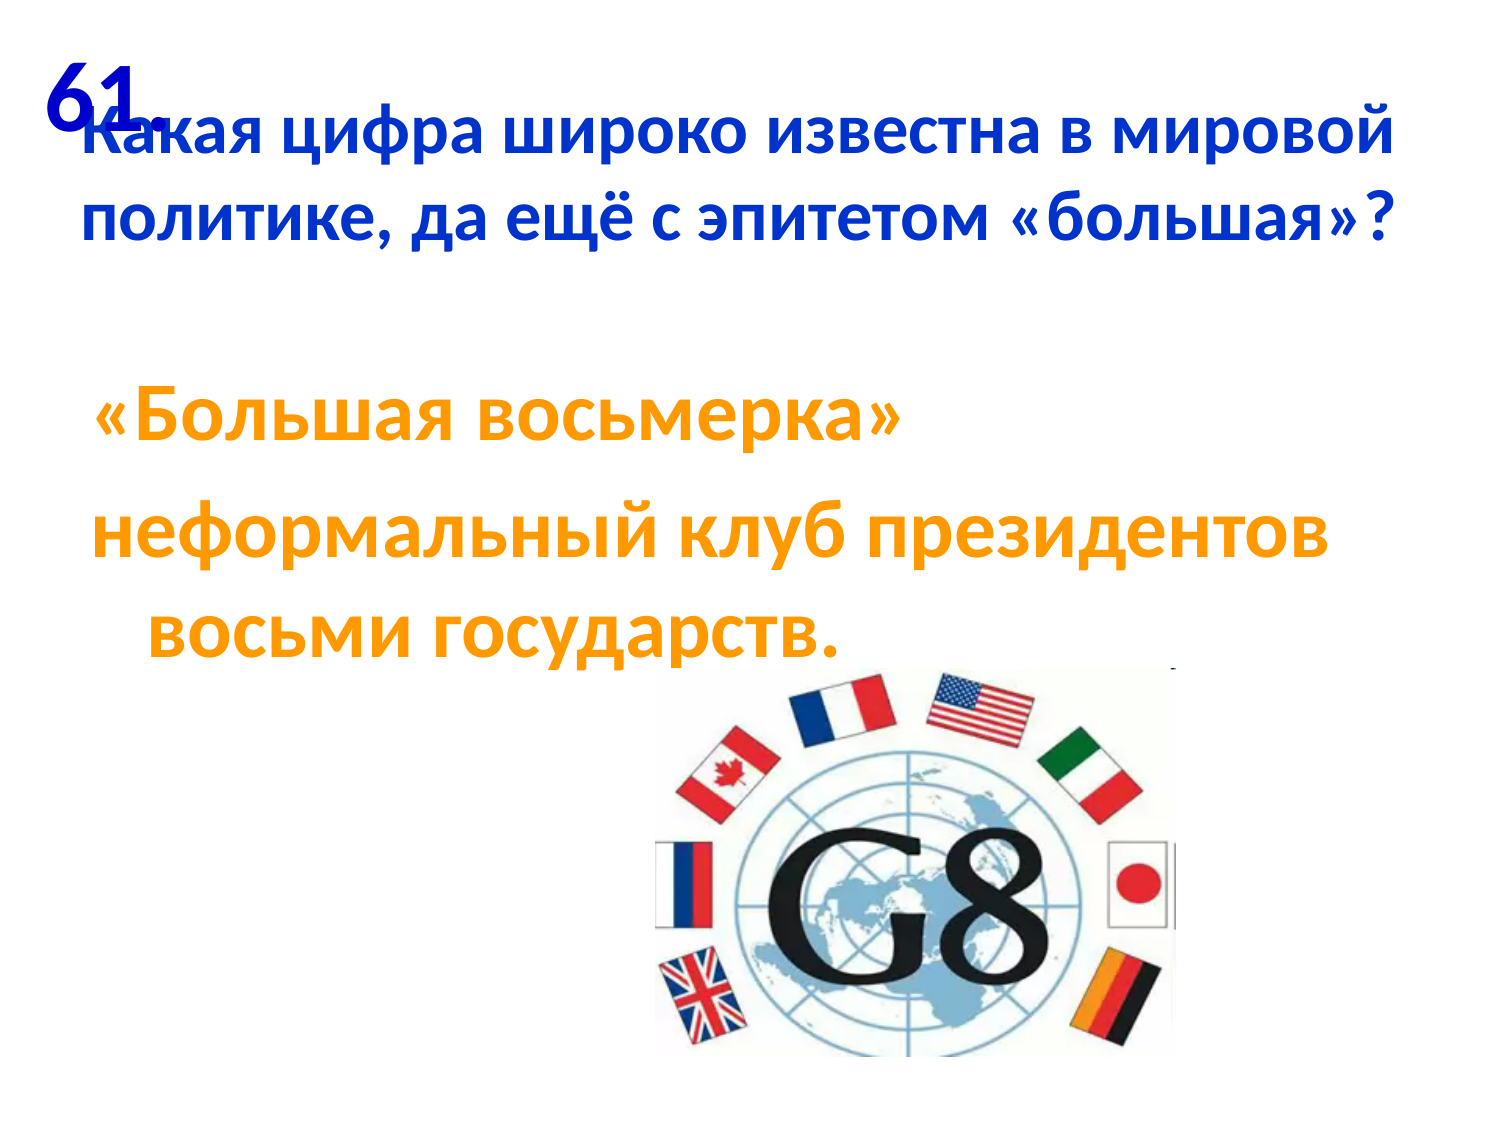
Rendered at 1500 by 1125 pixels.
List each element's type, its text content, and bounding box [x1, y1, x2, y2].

text_box 61. [29, 24, 242, 160]
title Какая цифра широко известна в мировой политике, да ещё с эпитетом «большая»? [53, 45, 1425, 291]
picture [655, 668, 1177, 1057]
list «Большая восьмерка» неформальный клуб президентов восьми государств. [75, 350, 1425, 1005]
